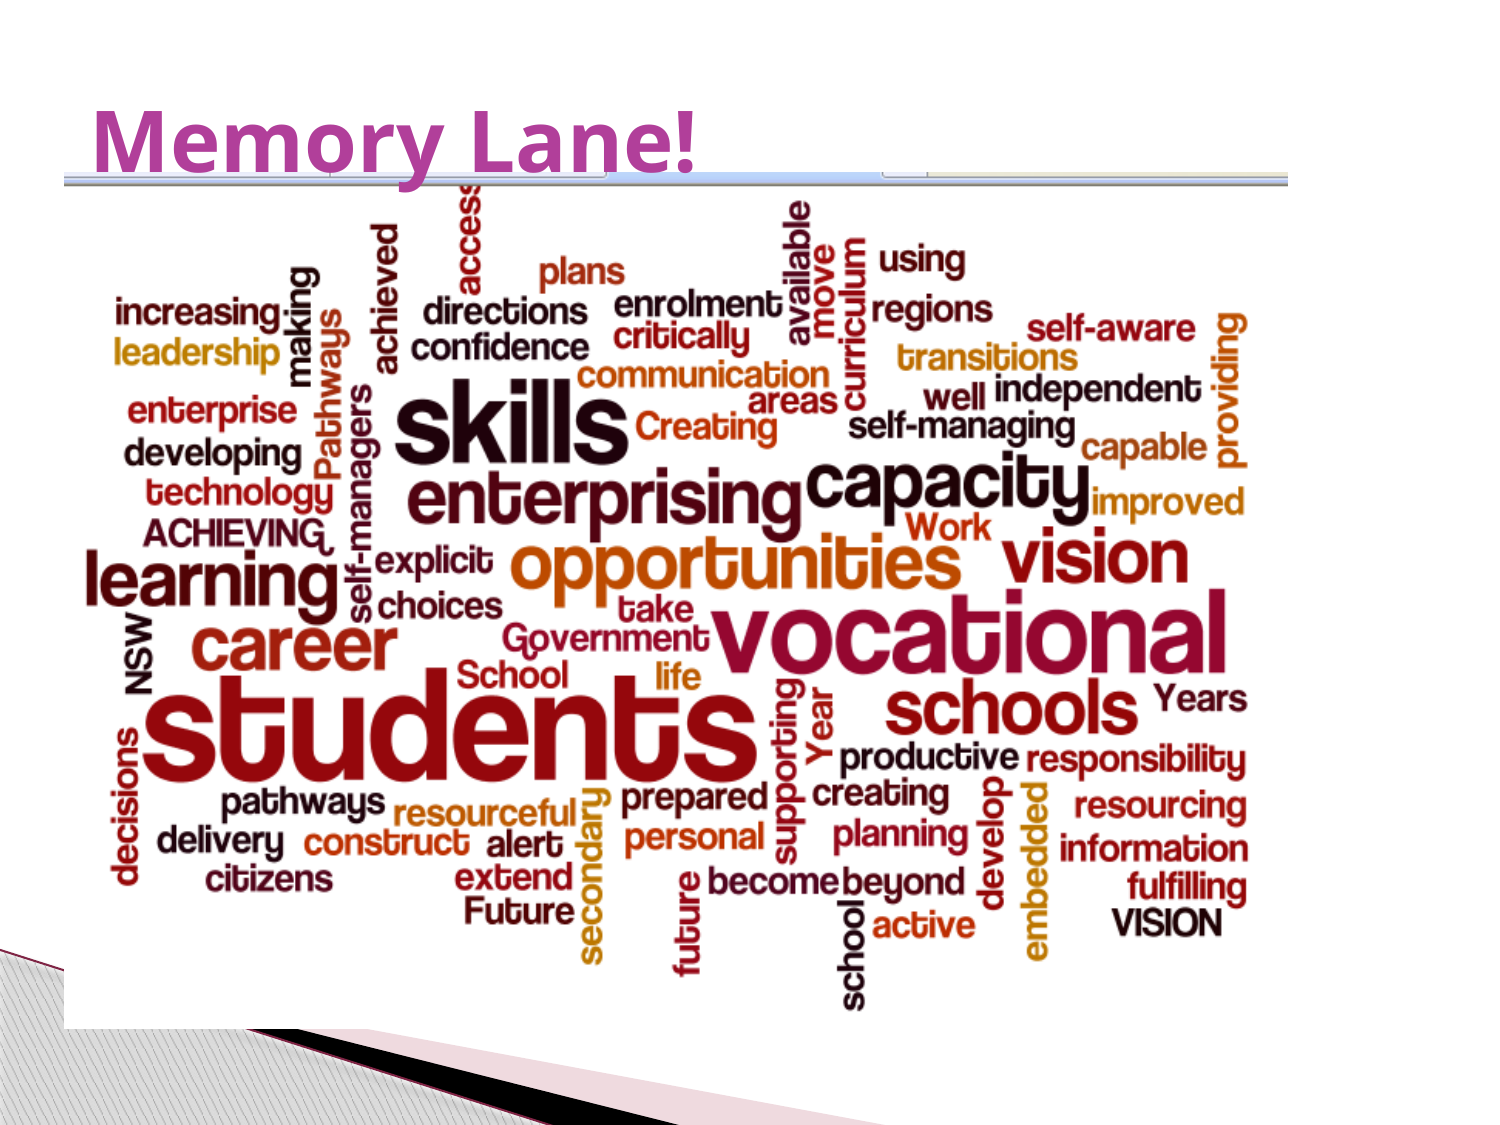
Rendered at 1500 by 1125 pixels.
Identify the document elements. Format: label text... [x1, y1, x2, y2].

title Memory Lane! [75, 45, 1425, 233]
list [64, 172, 1288, 1030]
